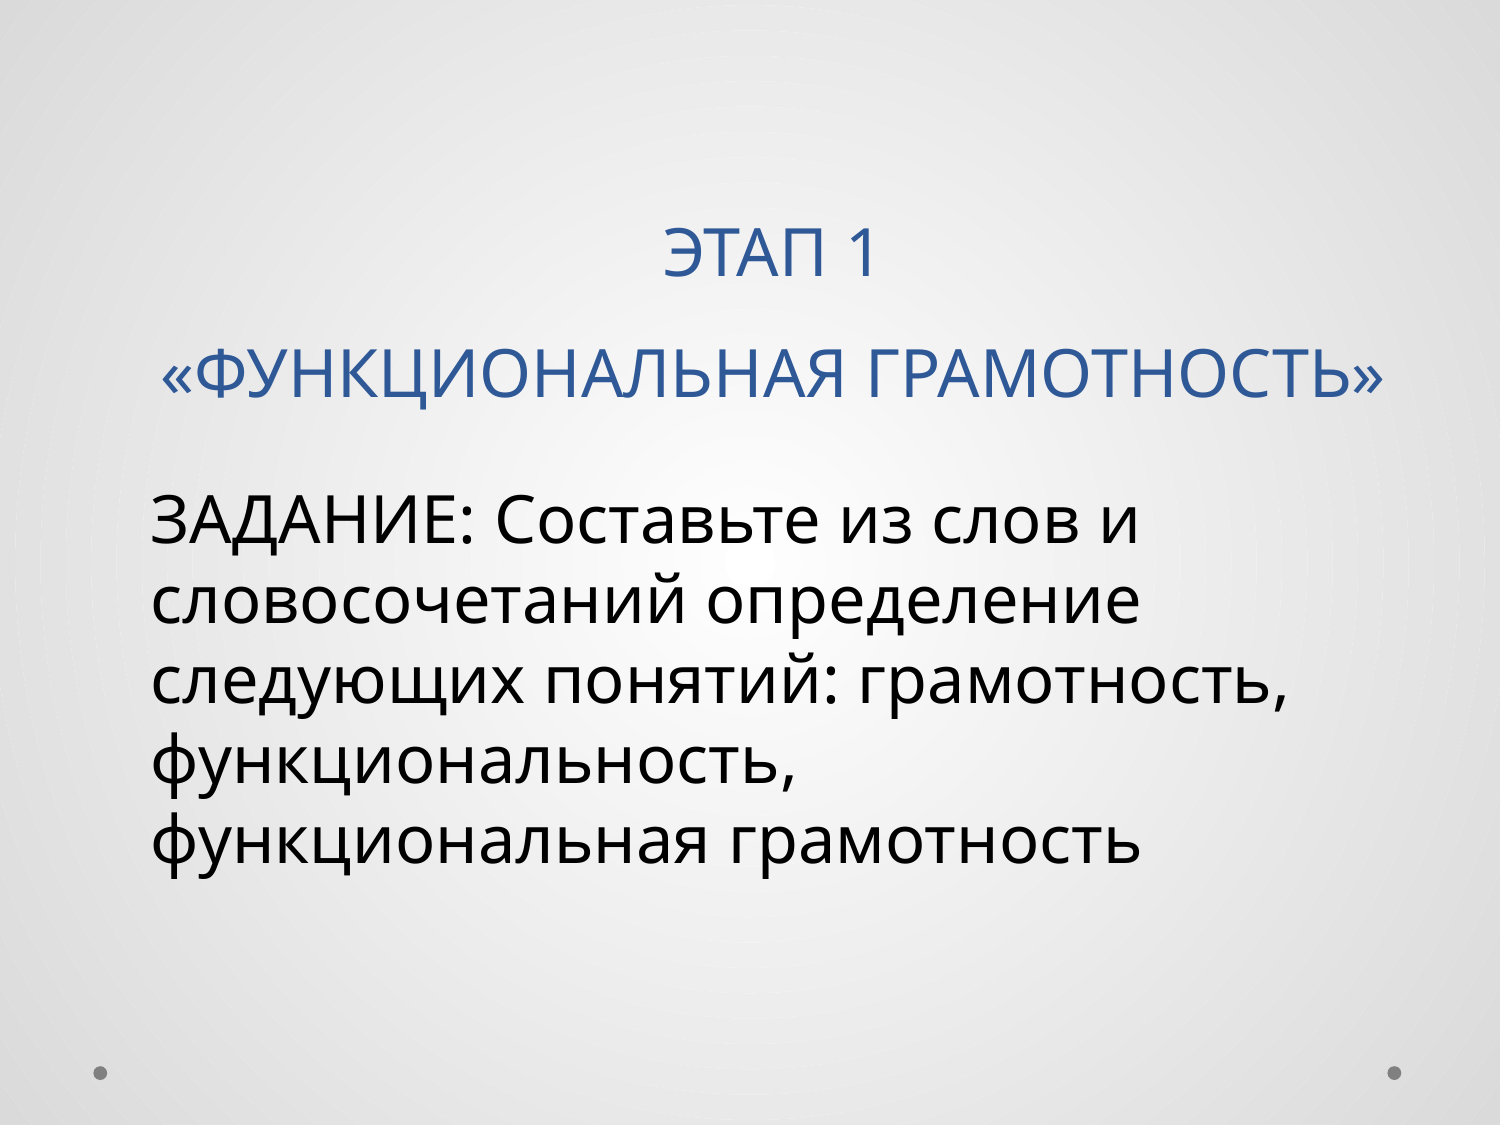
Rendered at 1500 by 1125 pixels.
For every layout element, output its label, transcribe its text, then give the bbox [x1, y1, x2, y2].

text_box ЗАДАНИЕ: Составьте из слов и словосочетаний определение следующих понятий: грамотность, функциональность, функциональная грамотность [135, 469, 1353, 884]
title ЭТАП 1 «ФУНКЦИОНАЛЬНАЯ ГРАМОТНОСТЬ» [88, 125, 1459, 539]
